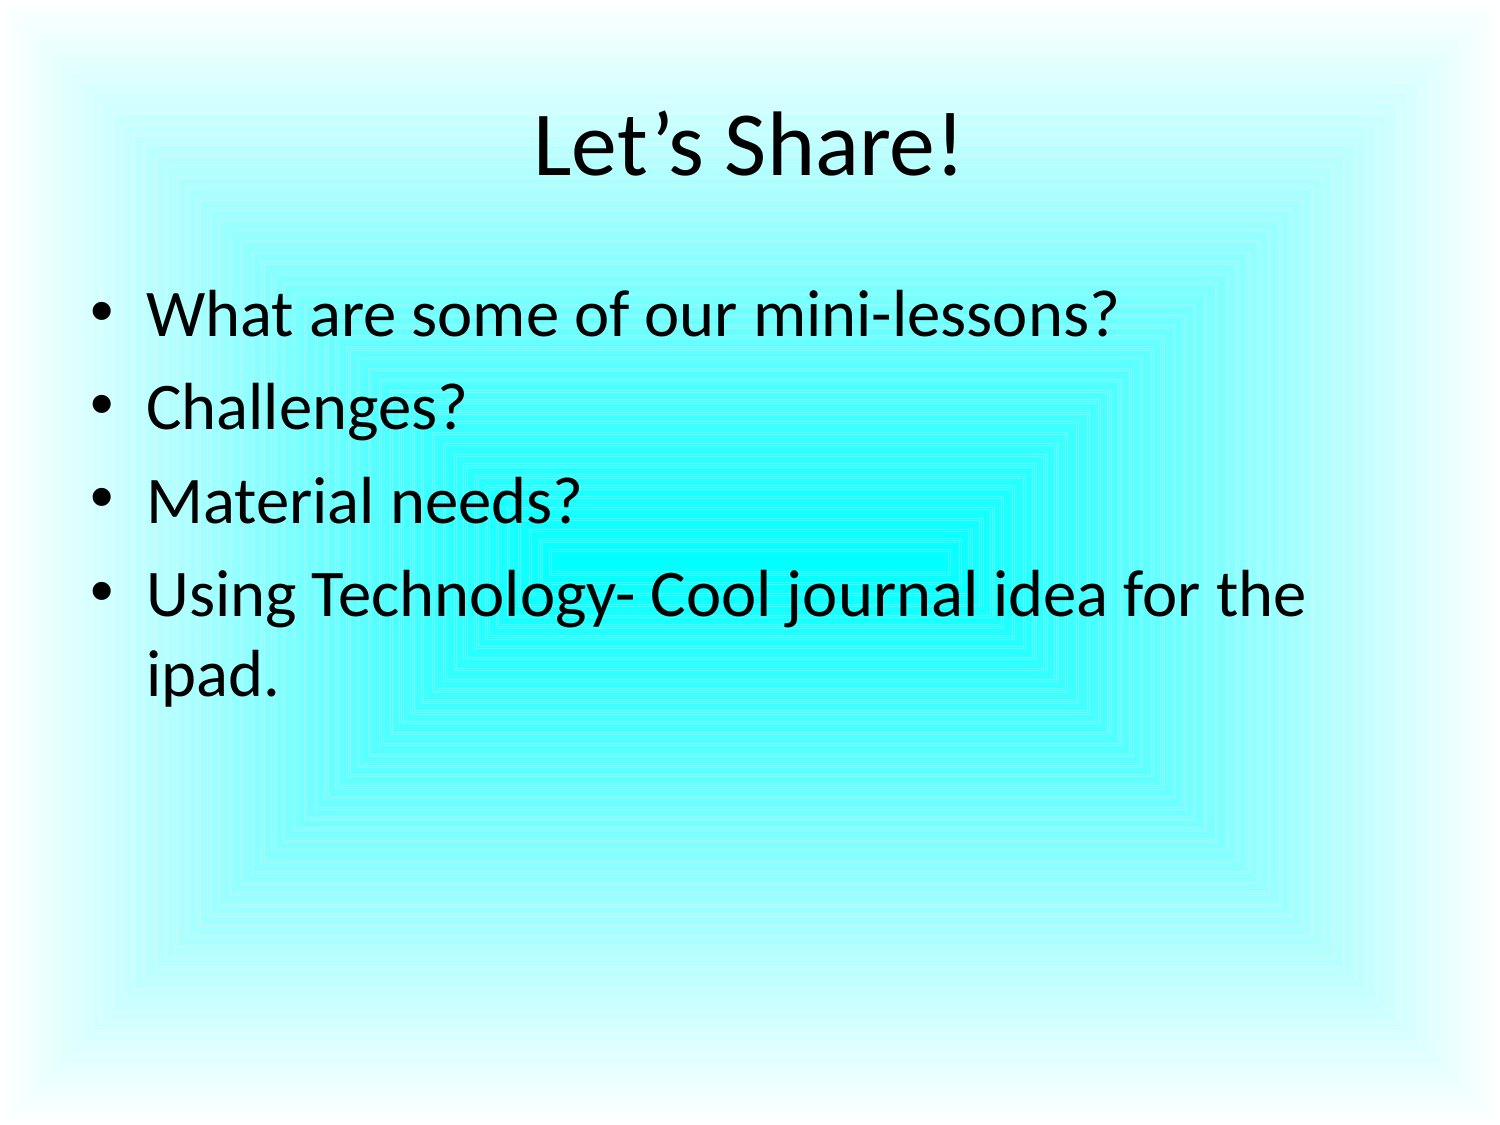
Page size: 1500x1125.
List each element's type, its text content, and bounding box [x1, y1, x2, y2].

list What are some of our mini-lessons? Challenges? Material needs? Using Technology- Cool journal idea for the ipad. [75, 262, 1425, 1005]
title Let’s Share! [75, 45, 1425, 233]
